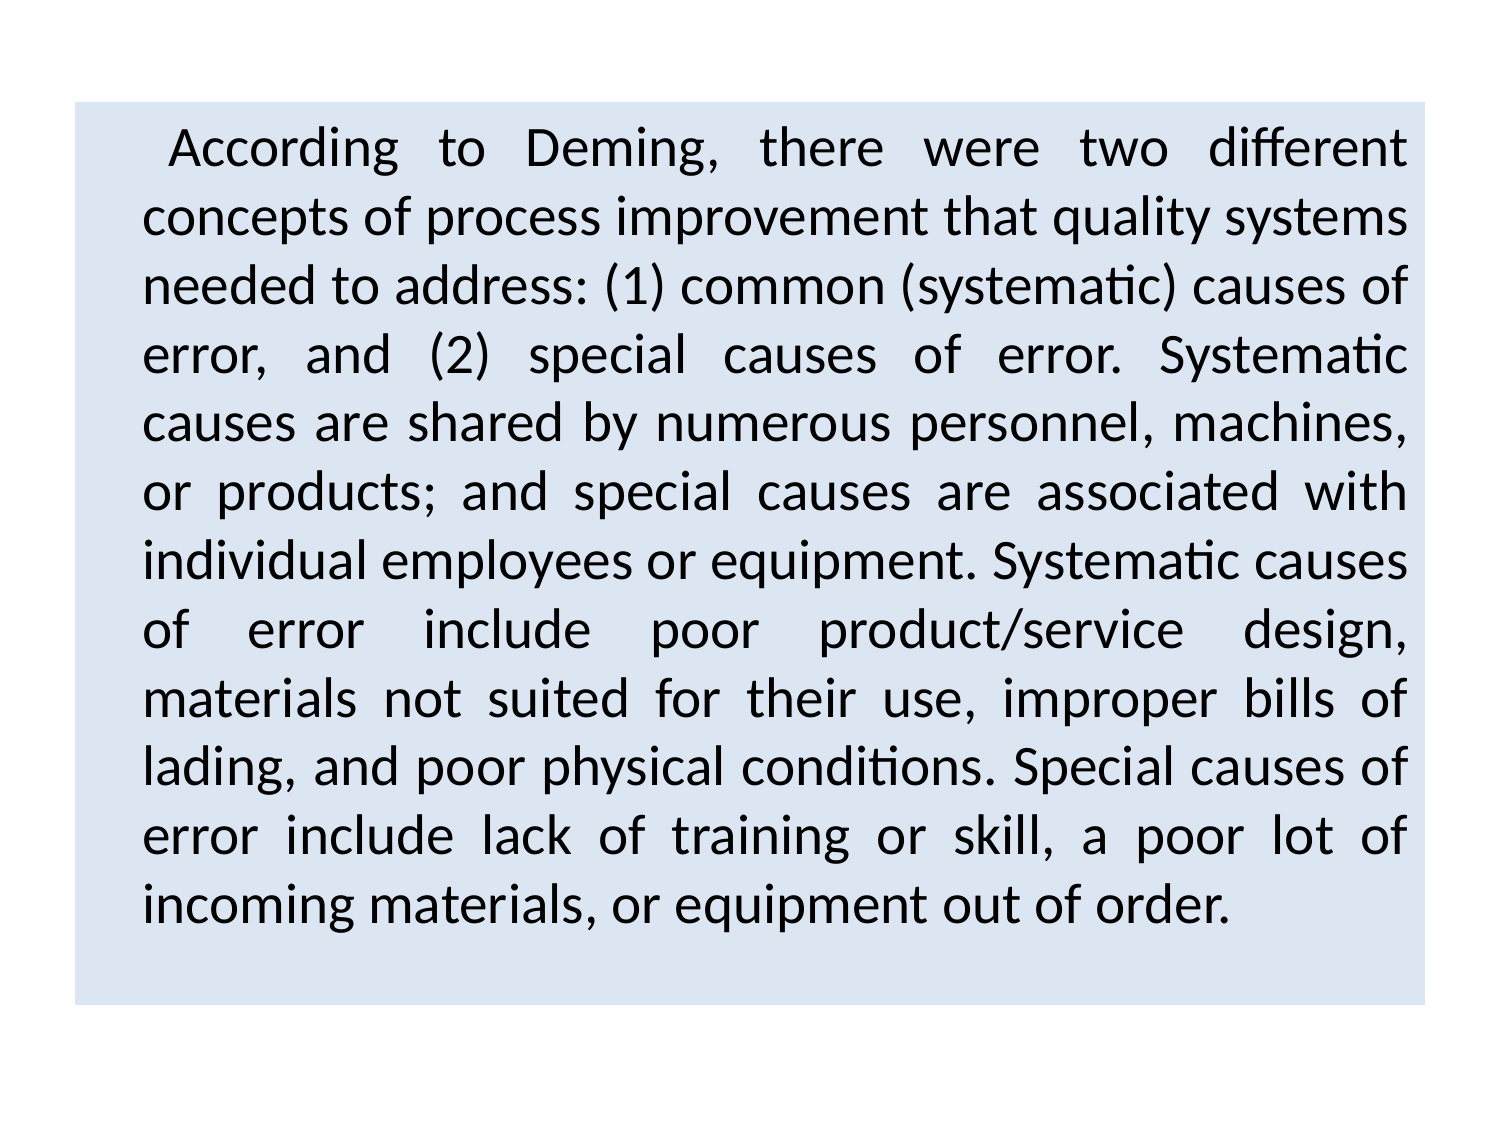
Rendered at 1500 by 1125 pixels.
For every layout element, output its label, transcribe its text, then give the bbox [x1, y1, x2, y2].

list According to Deming, there were two different concepts of process improvement that quality systems needed to address: (1) common (systematic) causes of error, and (2) special causes of error. Systematic causes are shared by numerous personnel, machines, or products; and special causes are associated with individual employees or equipment. Systematic causes of error include poor product/service design, materials not suited for their use, improper bills of lading, and poor physical conditions. Special causes of error include lack of training or skill, a poor lot of incoming materials, or equipment out of order. [75, 101, 1425, 1005]
